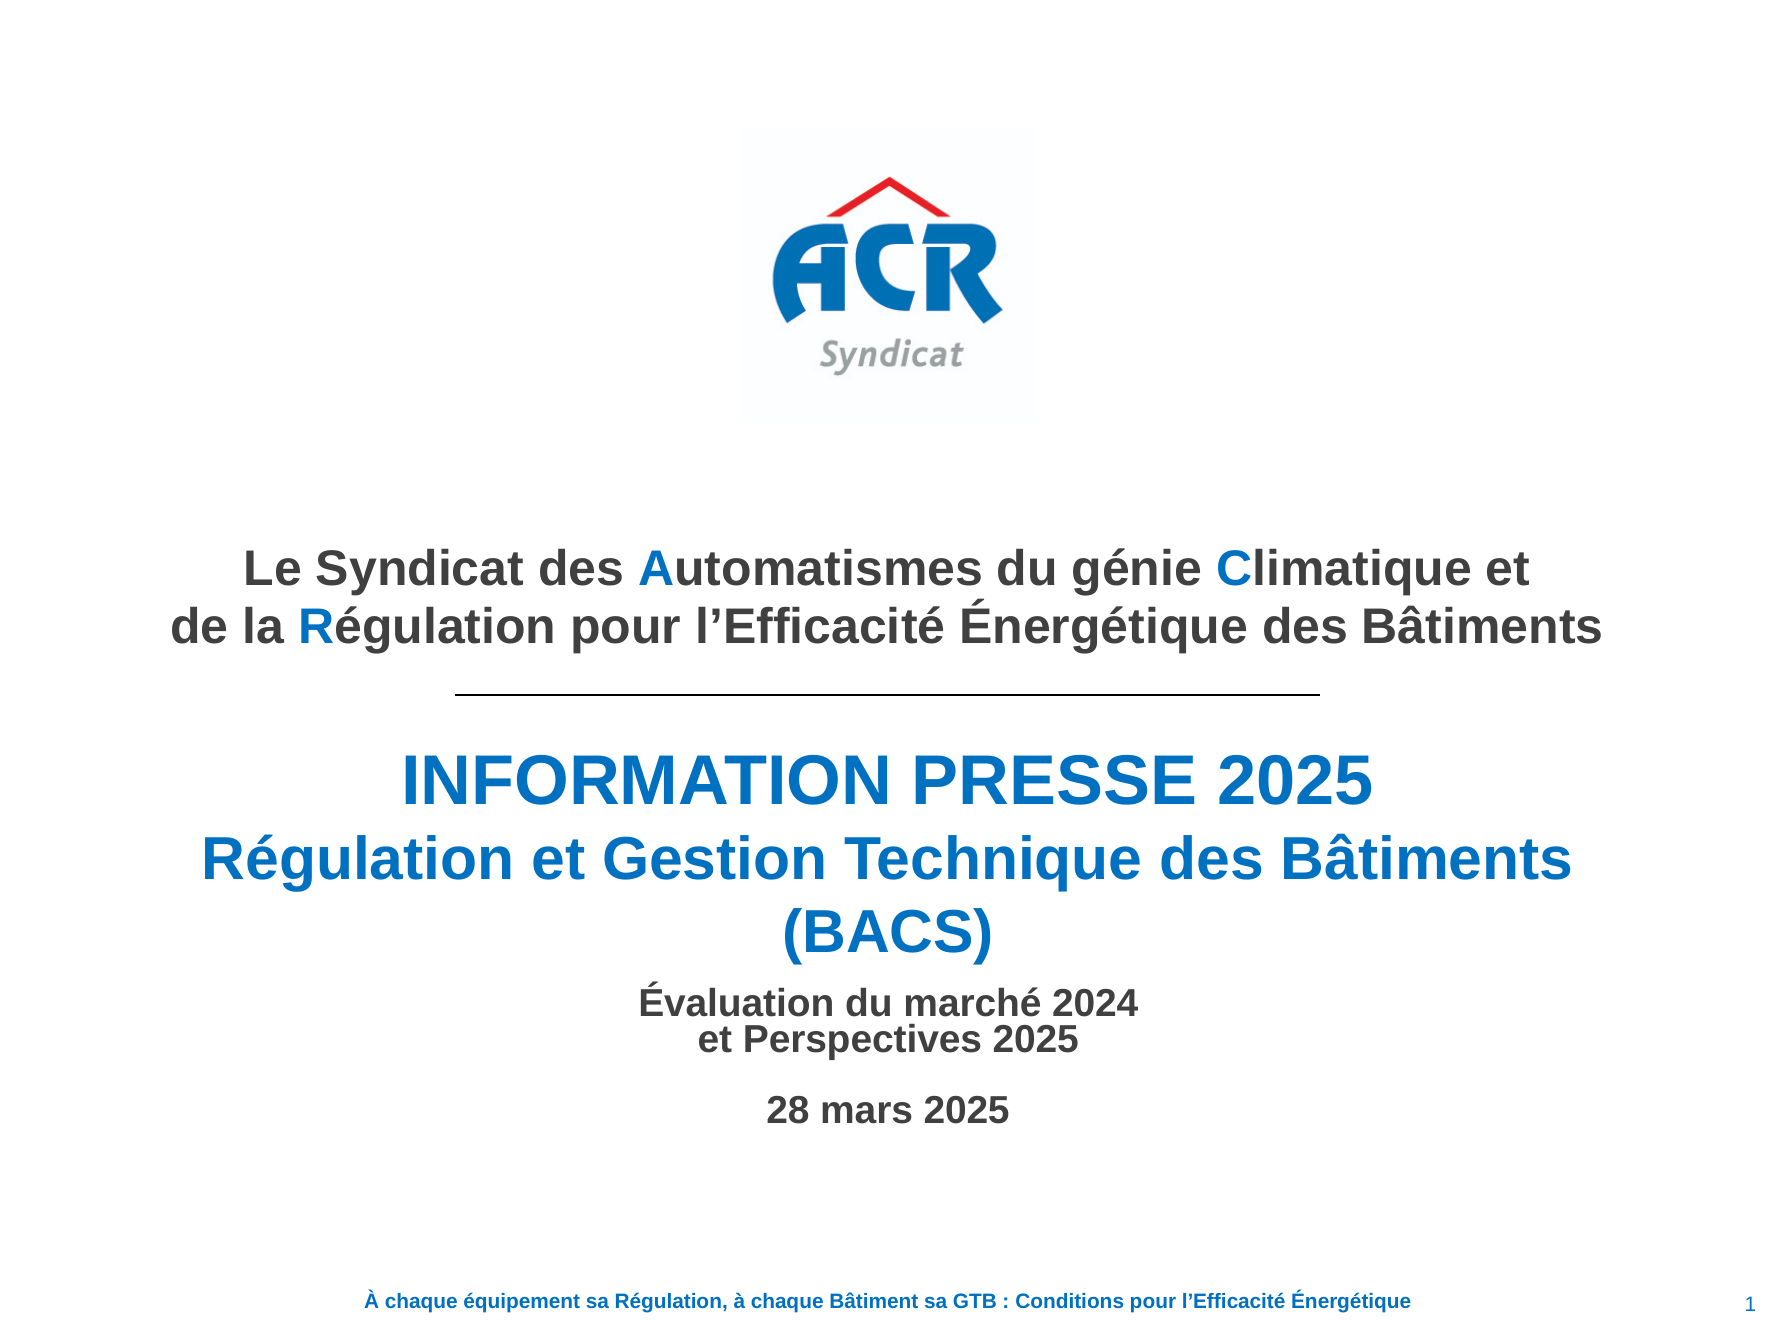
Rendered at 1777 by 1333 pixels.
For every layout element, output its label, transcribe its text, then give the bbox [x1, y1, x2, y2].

picture [739, 127, 1036, 424]
subtitle Évaluation du marché 2024 et Perspectives 2025 28 mars 2025 [0, 985, 1776, 1139]
title INFORMATION PRESSE 2025 Régulation et Gestion Technique des Bâtiments (BACS) [0, 725, 1776, 974]
